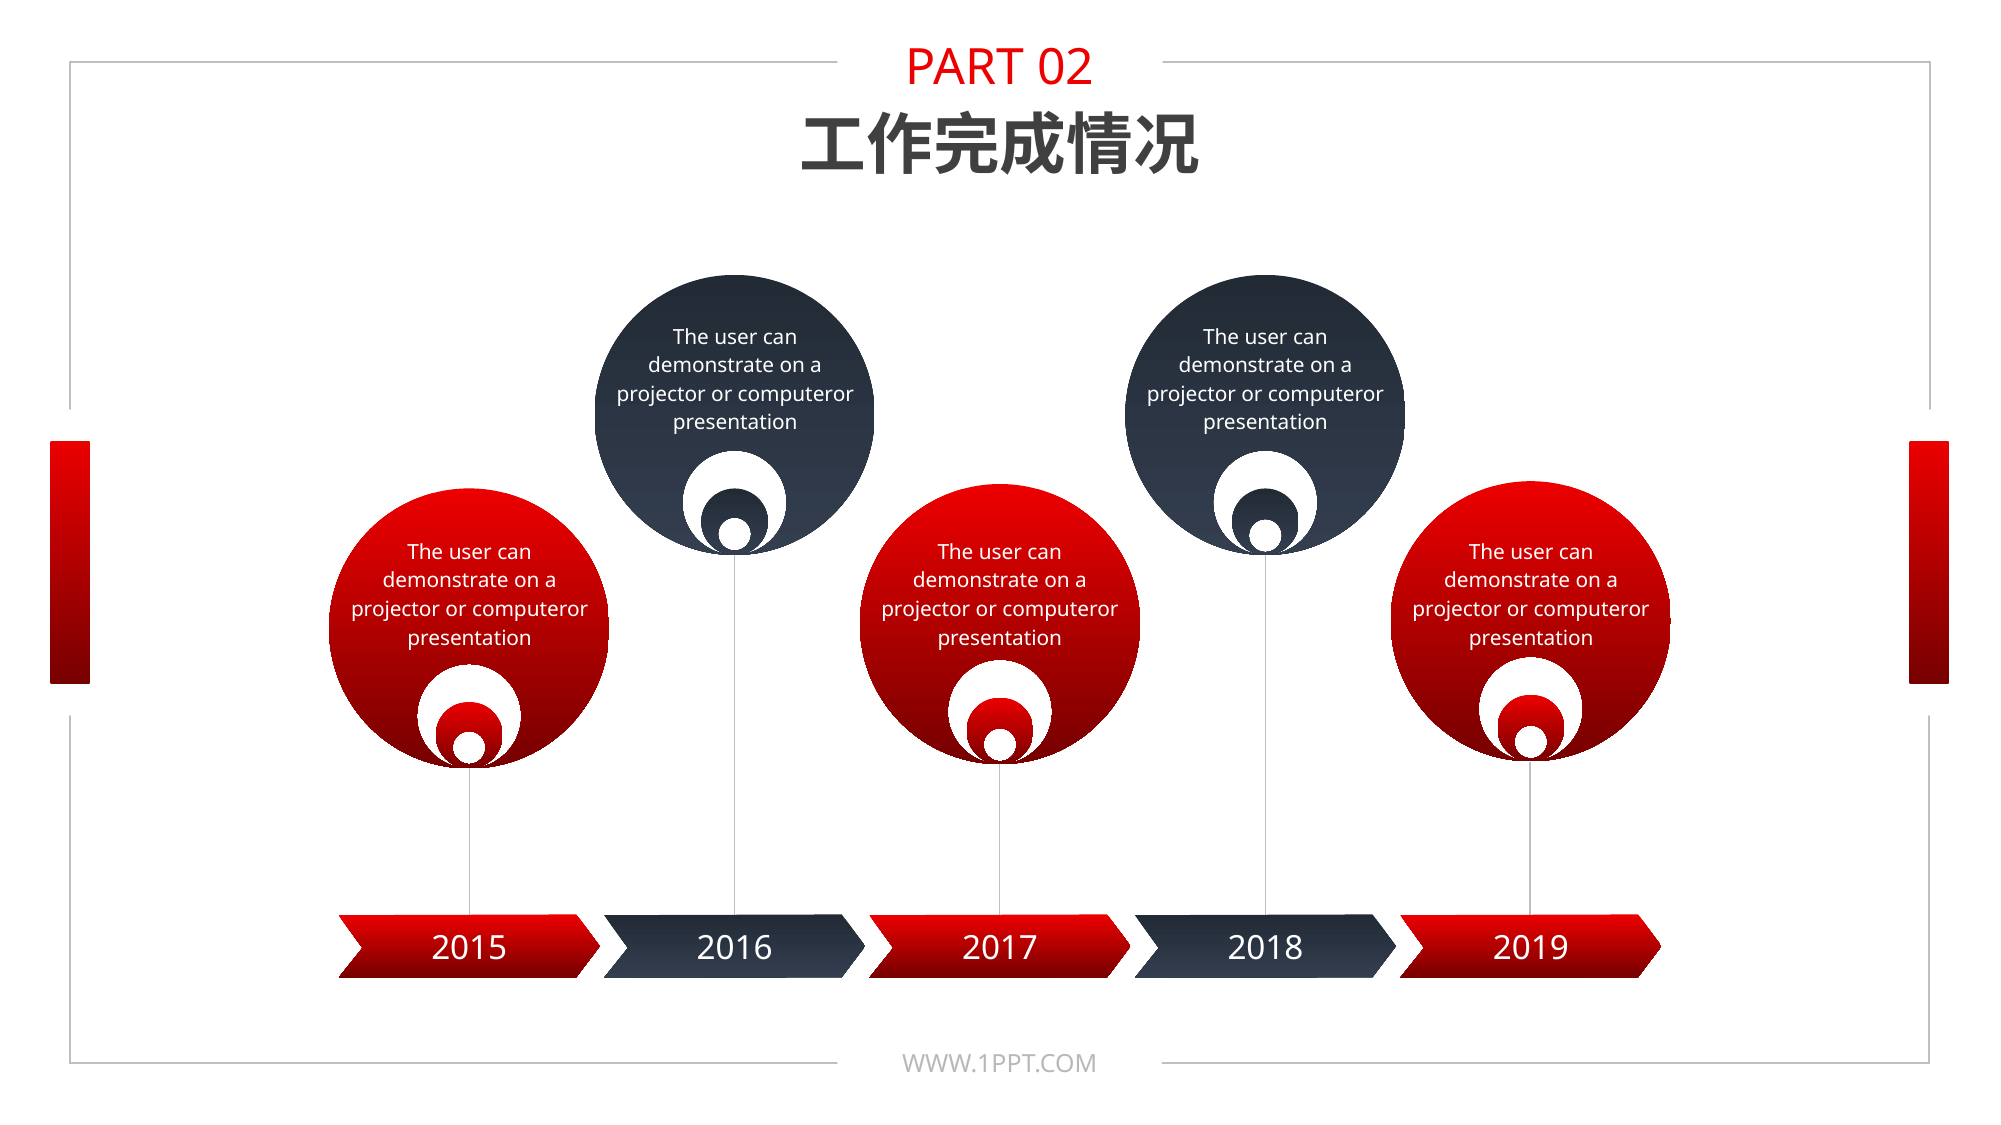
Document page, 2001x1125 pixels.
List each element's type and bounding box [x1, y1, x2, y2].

text_box [782, 26, 1217, 191]
text_box [329, 274, 1671, 978]
